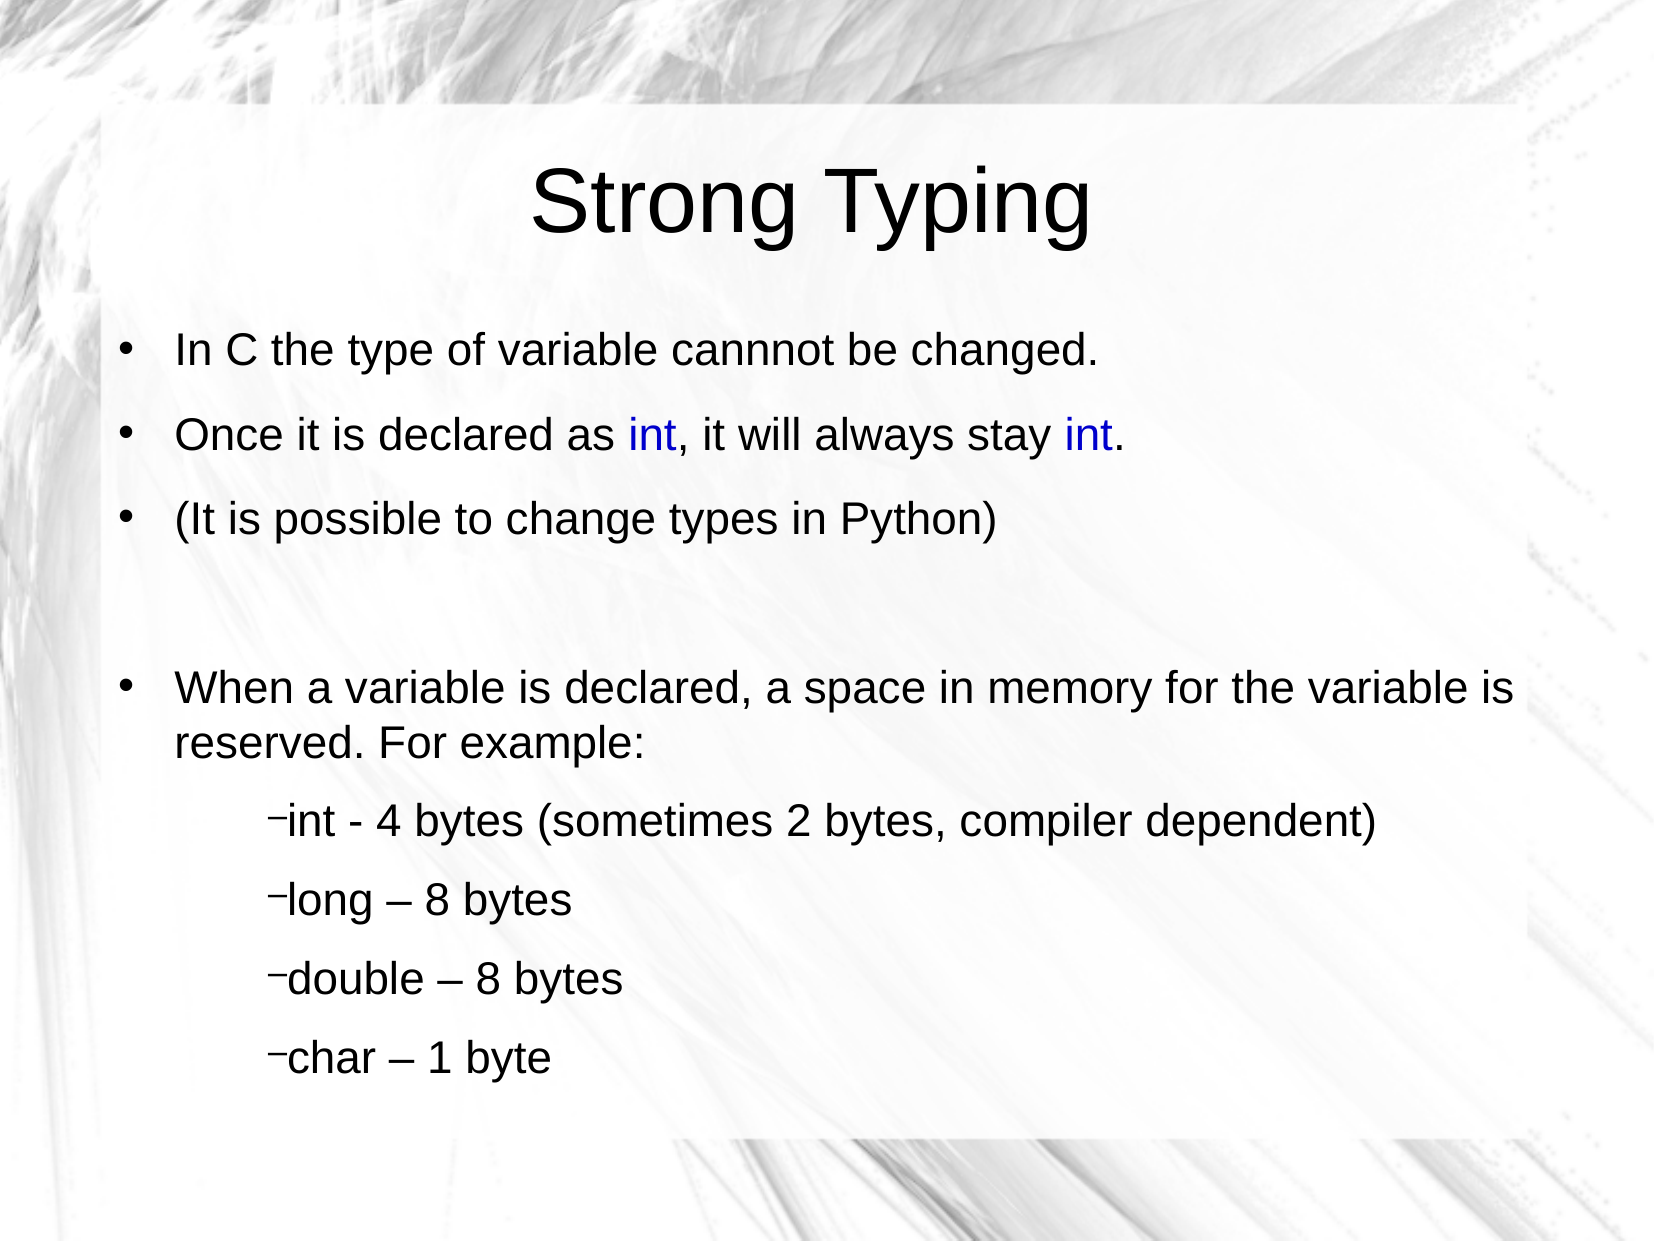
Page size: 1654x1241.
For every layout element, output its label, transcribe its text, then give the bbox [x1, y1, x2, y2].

list In C the type of variable cannnot be changed. Once it is declared as int, it will always stay int. (It is possible to change types in Python) When a variable is declared, a space in memory for the variable is reserved. For example: int - 4 bytes (sometimes 2 bytes, compiler dependent) long – 8 bytes double – 8 bytes char – 1 byte [118, 319, 1571, 1102]
picture [0, 0, 1654, 1241]
title Strong Typing [118, 112, 1506, 281]
